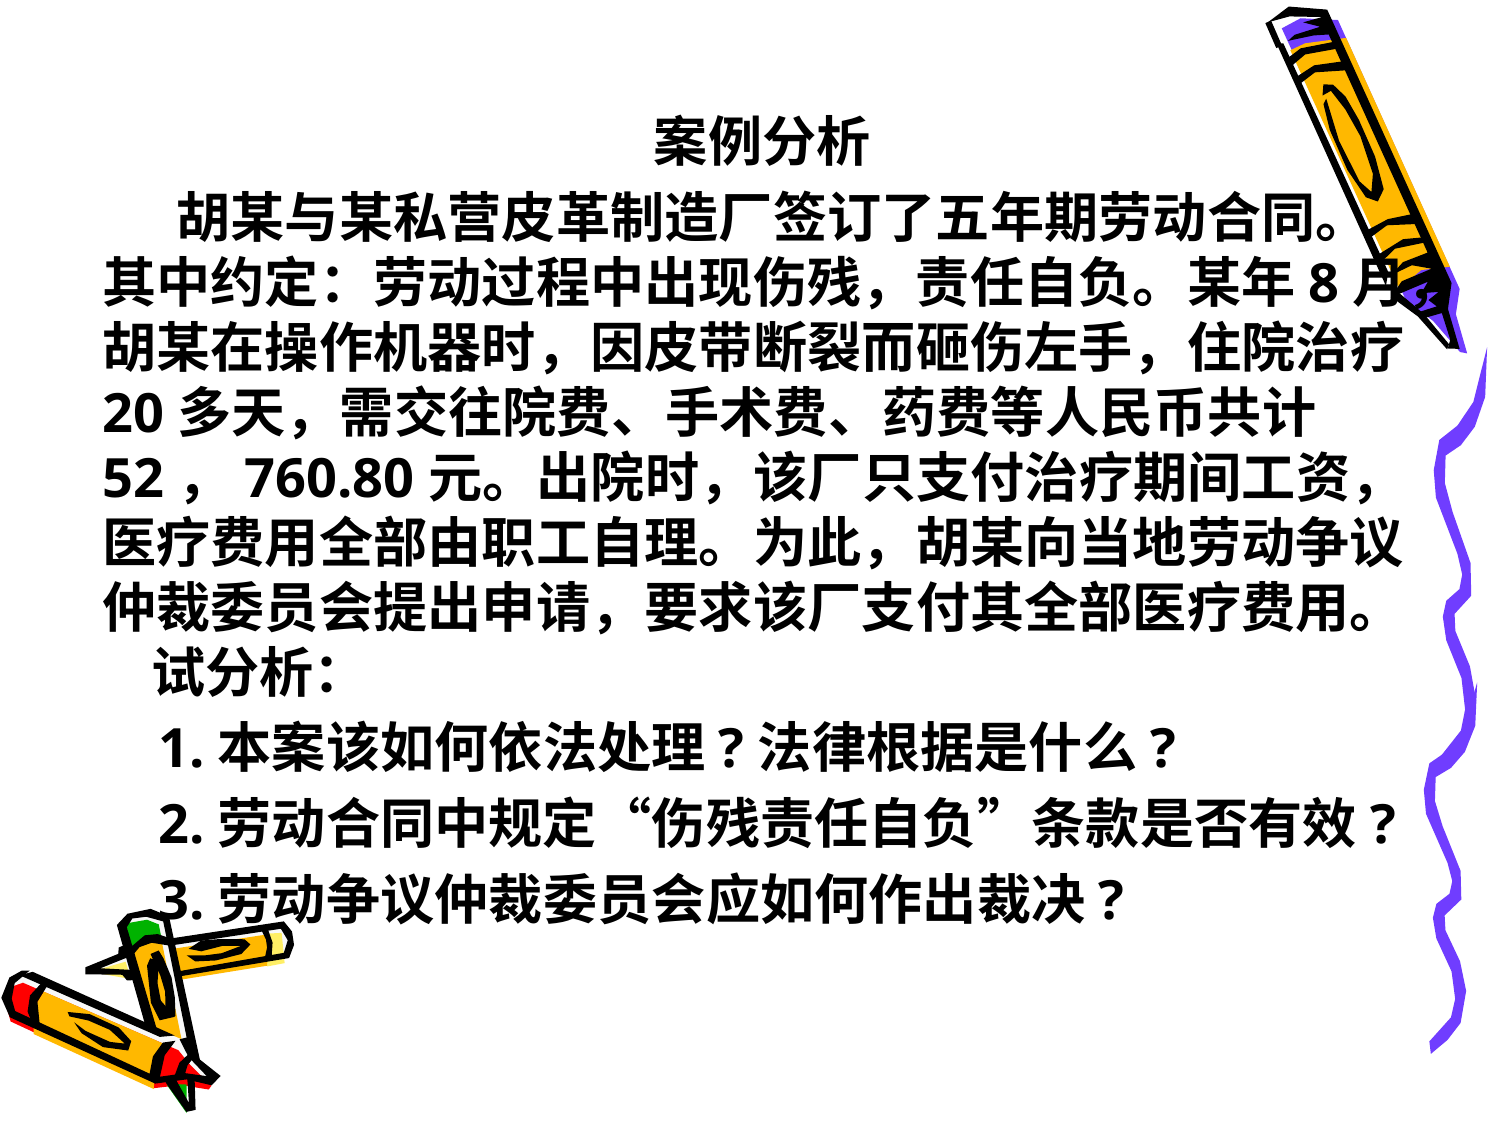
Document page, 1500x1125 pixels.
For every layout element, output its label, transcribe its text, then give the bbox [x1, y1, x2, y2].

list 案例分析 胡某与某私营皮革制造厂签订了五年期劳动合同。其中约定：劳动过程中出现伤残，责任自负。某年8月，胡某在操作机器时，因皮带断裂而砸伤左手，住院治疗20多天，需交往院费、手术费、药费等人民币共计52，760.80元。出院时，该厂只支付治疗期间工资，医疗费用全部由职工自理。为此，胡某向当地劳动争议仲裁委员会提出申请，要求该厂支付其全部医疗费用。 试分析： 1.本案该如何依法处理?法律根据是什么? 2.劳动合同中规定“伤残责任自负”条款是否有效? 3.劳动争议仲裁委员会应如何作出裁决? [87, 99, 1438, 1001]
